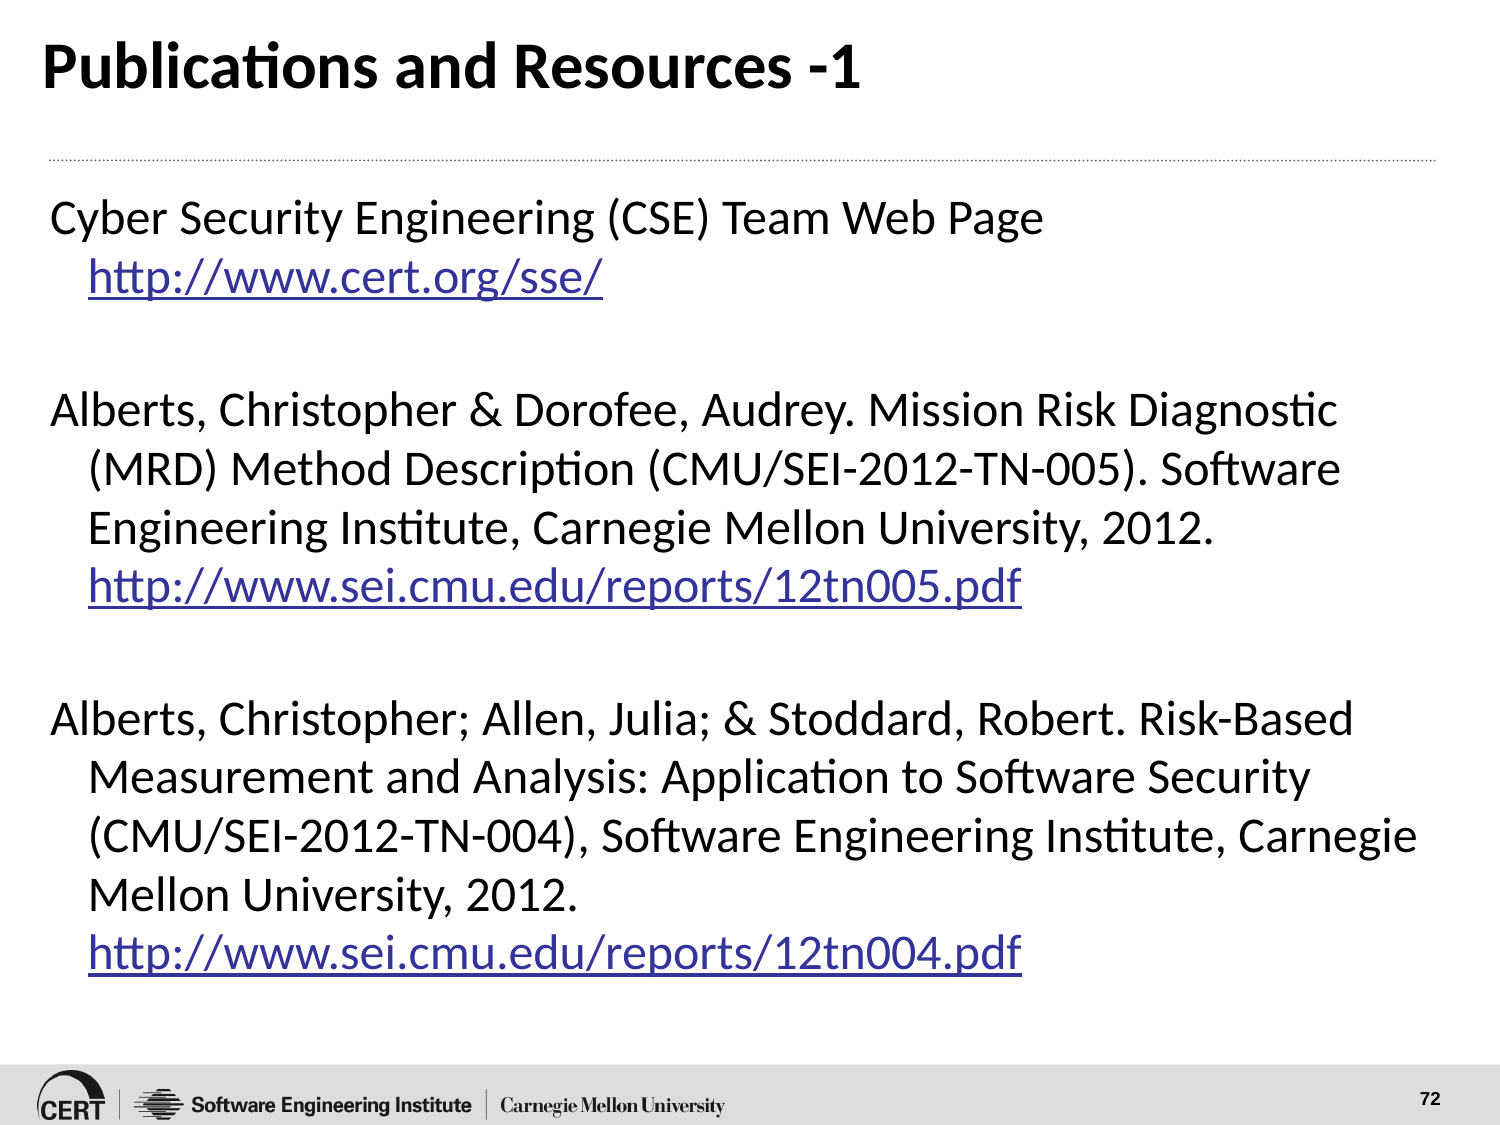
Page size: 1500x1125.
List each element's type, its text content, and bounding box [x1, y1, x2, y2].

title Publications and Resources -1 [42, 37, 1434, 155]
picture [37, 1069, 725, 1122]
list Cyber Security Engineering (CSE) Team Web Page http://www.cert.org/sse/ Alberts, Christopher & Dorofee, Audrey. Mission Risk Diagnostic (MRD) Method Description (CMU/SEI-2012-TN-005). Software Engineering Institute, Carnegie Mellon University, 2012. http://www.sei.cmu.edu/reports/12tn005.pdf Alberts, Christopher; Allen, Julia; & Stoddard, Robert. Risk-Based Measurement and Analysis: Application to Software Security (CMU/SEI-2012-TN-004), Software Engineering Institute, Carnegie Mellon University, 2012. http://www.sei.cmu.edu/reports/12tn004.pdf [49, 187, 1438, 1001]
